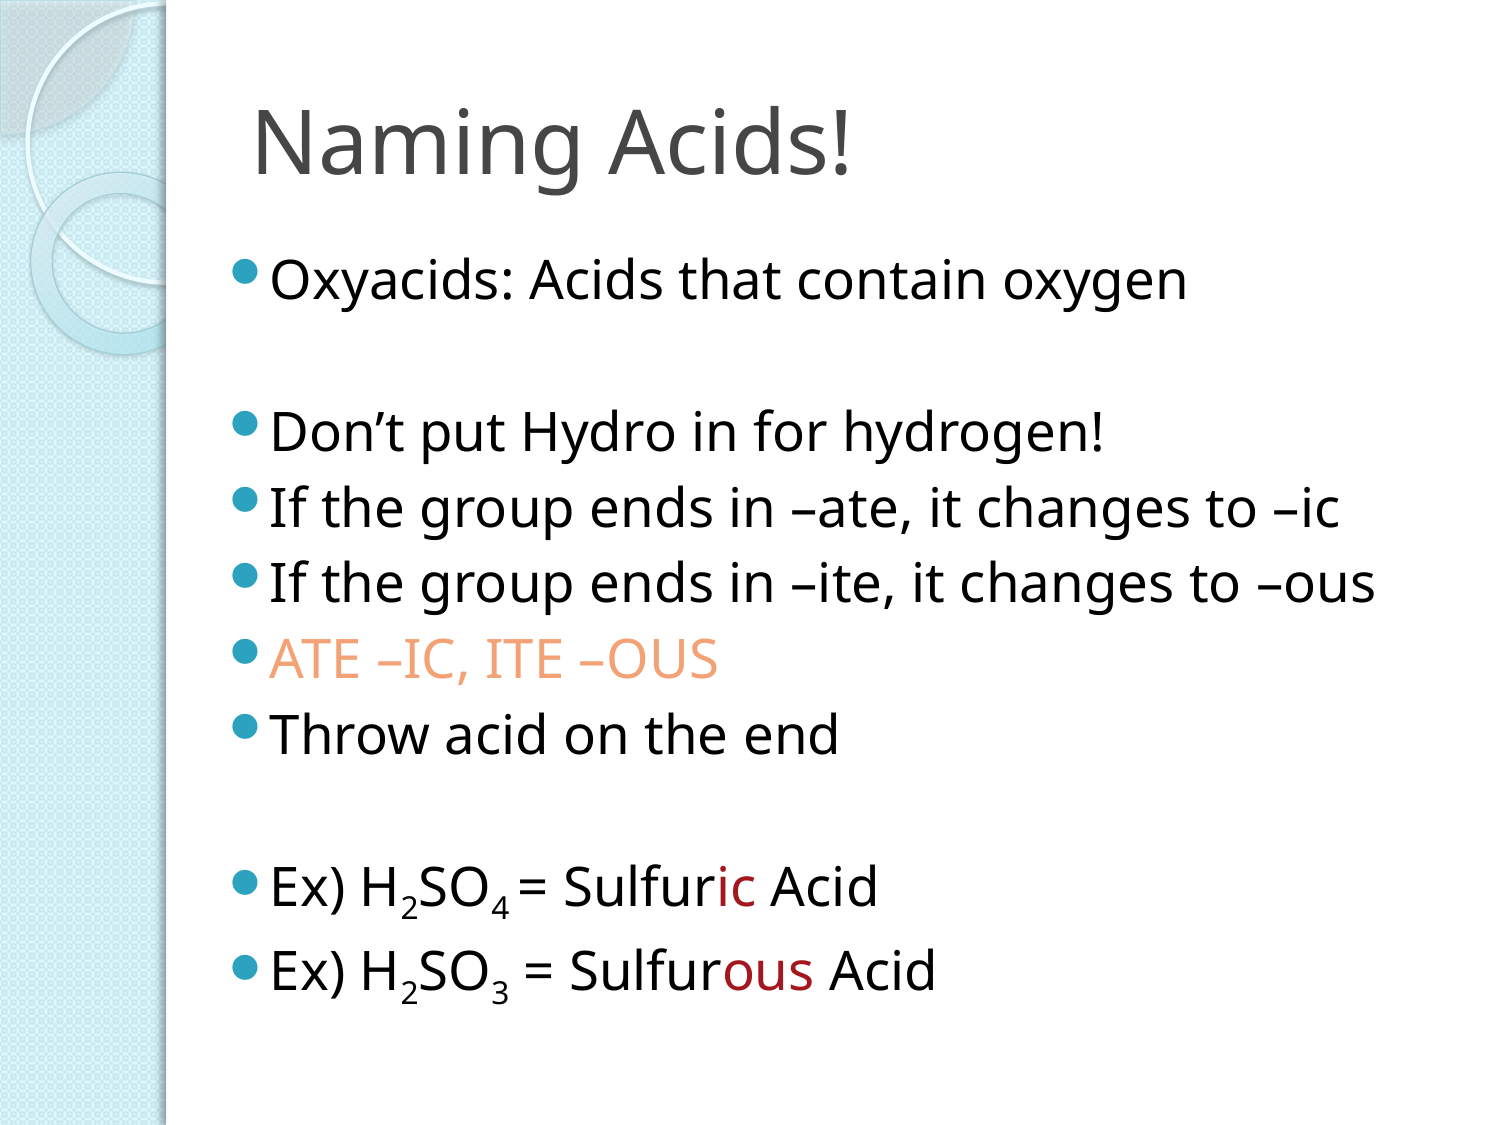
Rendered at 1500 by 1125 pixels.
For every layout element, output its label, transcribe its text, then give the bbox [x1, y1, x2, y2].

list Oxyacids: Acids that contain oxygen Don’t put Hydro in for hydrogen! If the group ends in –ate, it changes to –ic If the group ends in –ite, it changes to –ous ATE –IC, ITE –OUS Throw acid on the end Ex) H2SO4 = Sulfuric Acid Ex) H2SO3 = Sulfurous Acid [201, 237, 1466, 1025]
title Naming Acids! [235, 45, 1466, 233]
